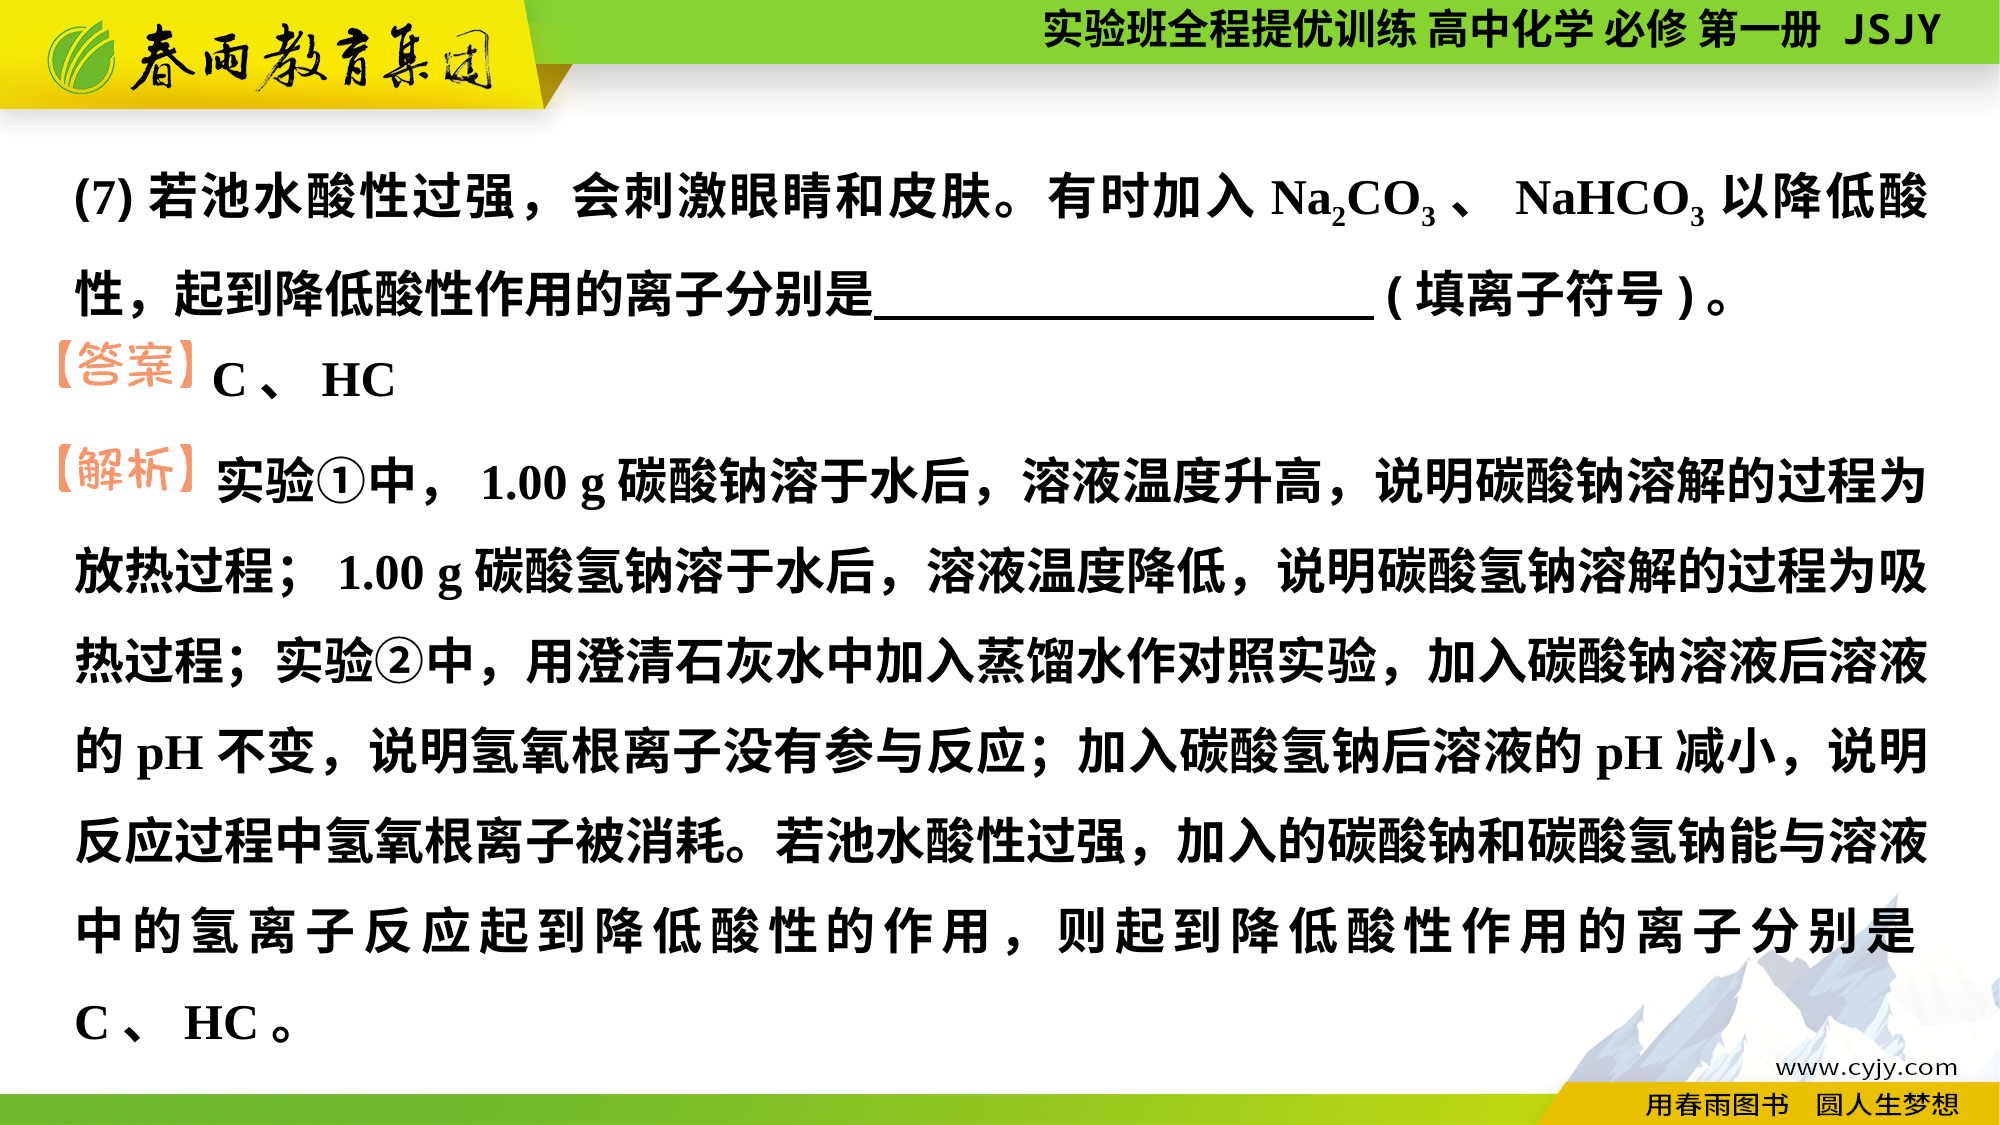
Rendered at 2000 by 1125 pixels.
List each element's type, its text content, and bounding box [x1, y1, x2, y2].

list (7)若池水酸性过强，会刺激眼睛和皮肤。有时加入Na2CO3、NaHCO3以降低酸性，起到降低酸性作用的离子分别是 (填离子符号)。 [59, 122, 1944, 308]
picture [0, 0, 2000, 1125]
